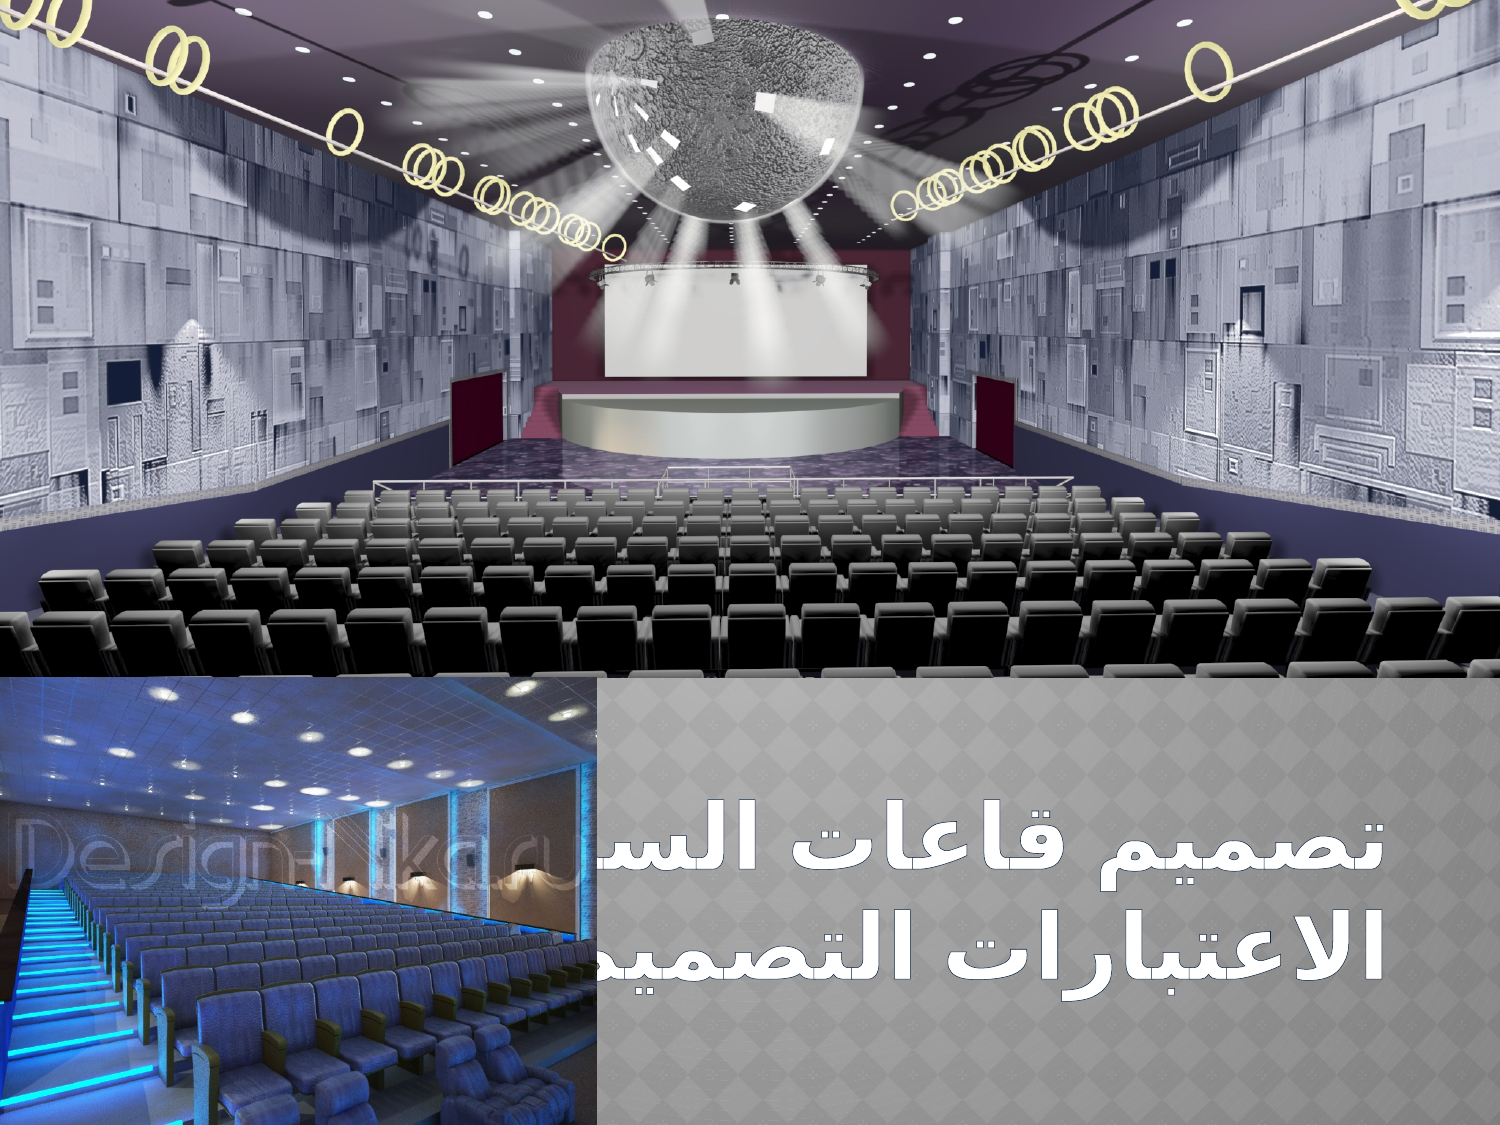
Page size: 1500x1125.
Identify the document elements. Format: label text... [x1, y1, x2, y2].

picture [0, 0, 1500, 1125]
title تصميم قاعات السينما الاعتبارات التصميمية [602, 687, 1399, 998]
